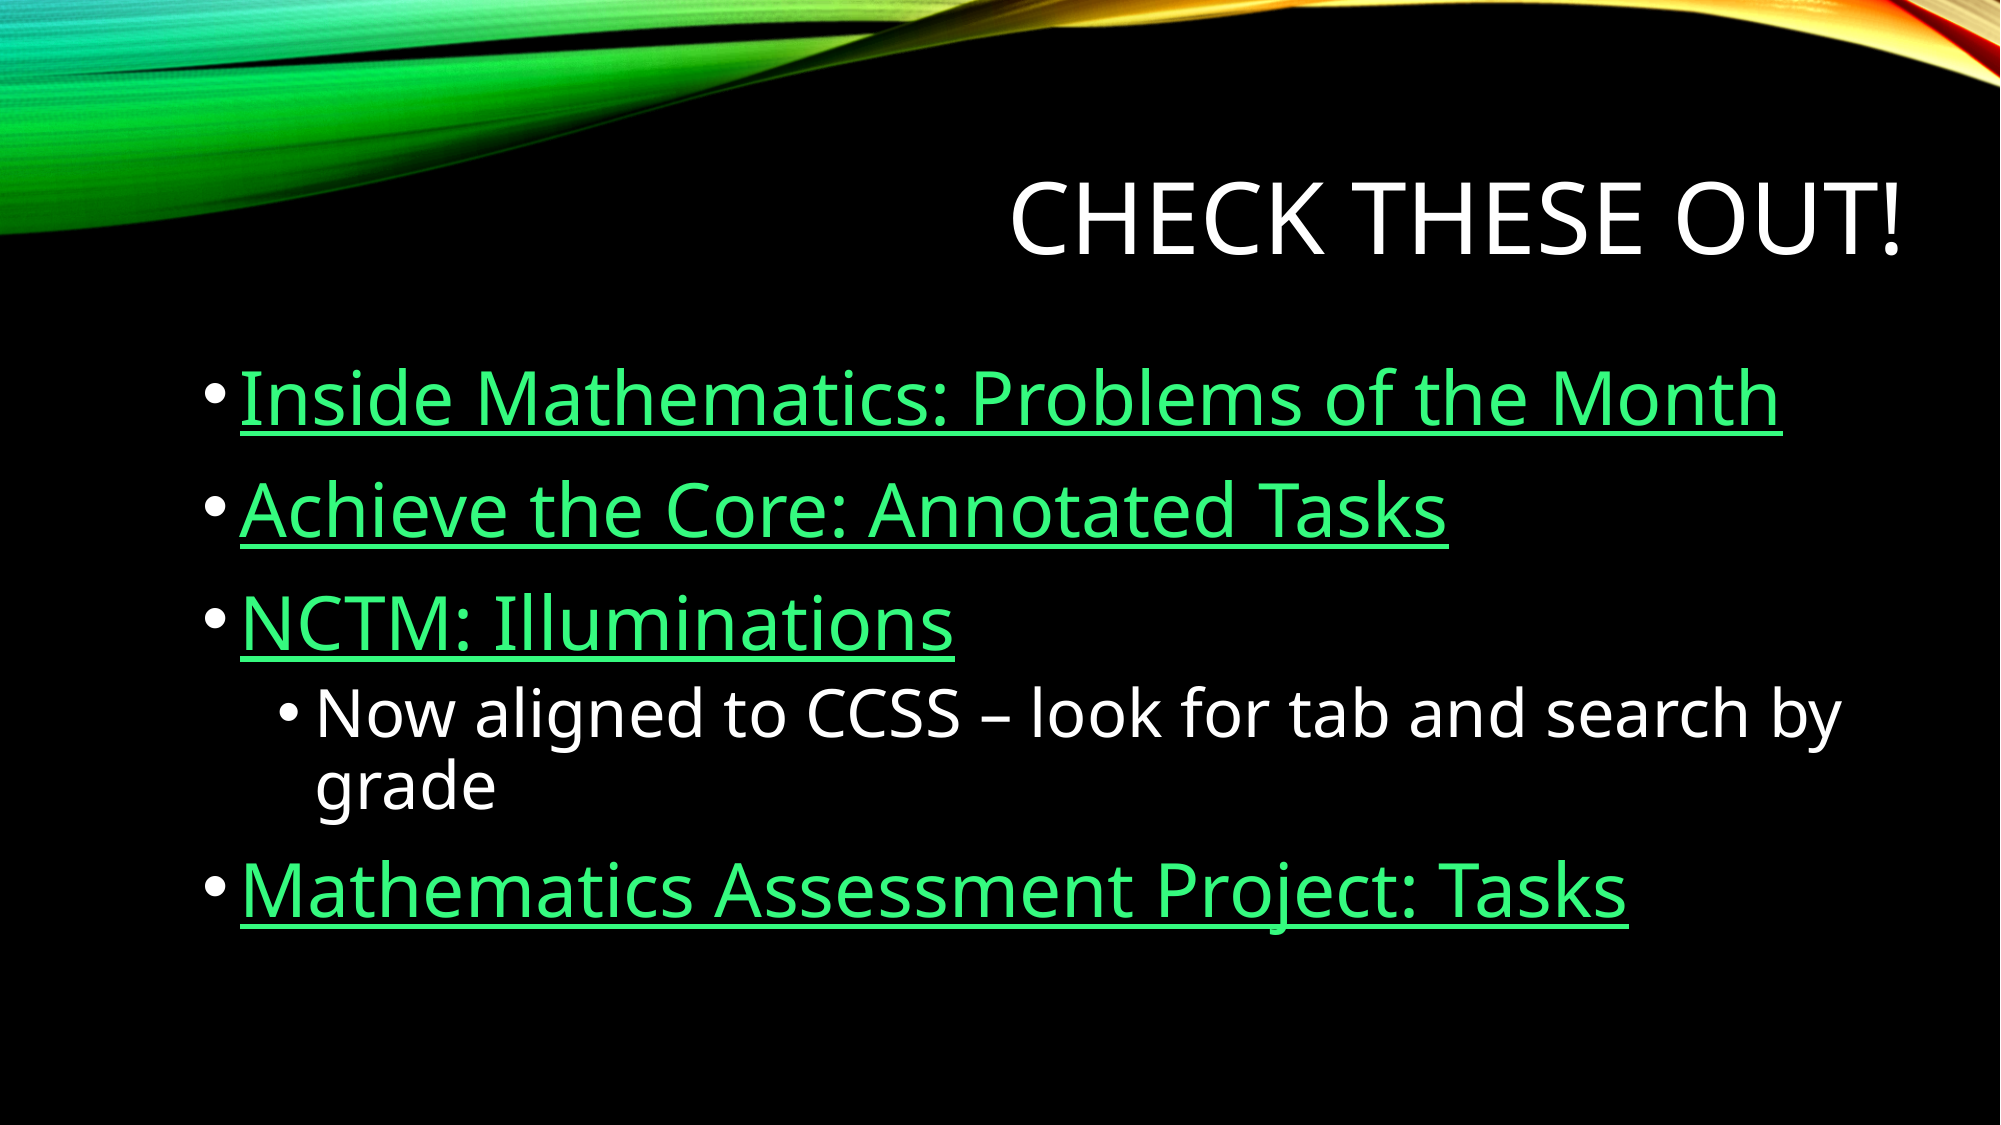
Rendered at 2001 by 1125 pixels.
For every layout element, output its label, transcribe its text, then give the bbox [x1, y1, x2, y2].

title Check these out! [187, 101, 1922, 343]
list Inside Mathematics: Problems of the Month Achieve the Core: Annotated Tasks NCTM: Illuminations Now aligned to CCSS – look for tab and search by grade Mathematics Assessment Project: Tasks [187, 343, 1949, 1067]
picture [0, 0, 2000, 237]
